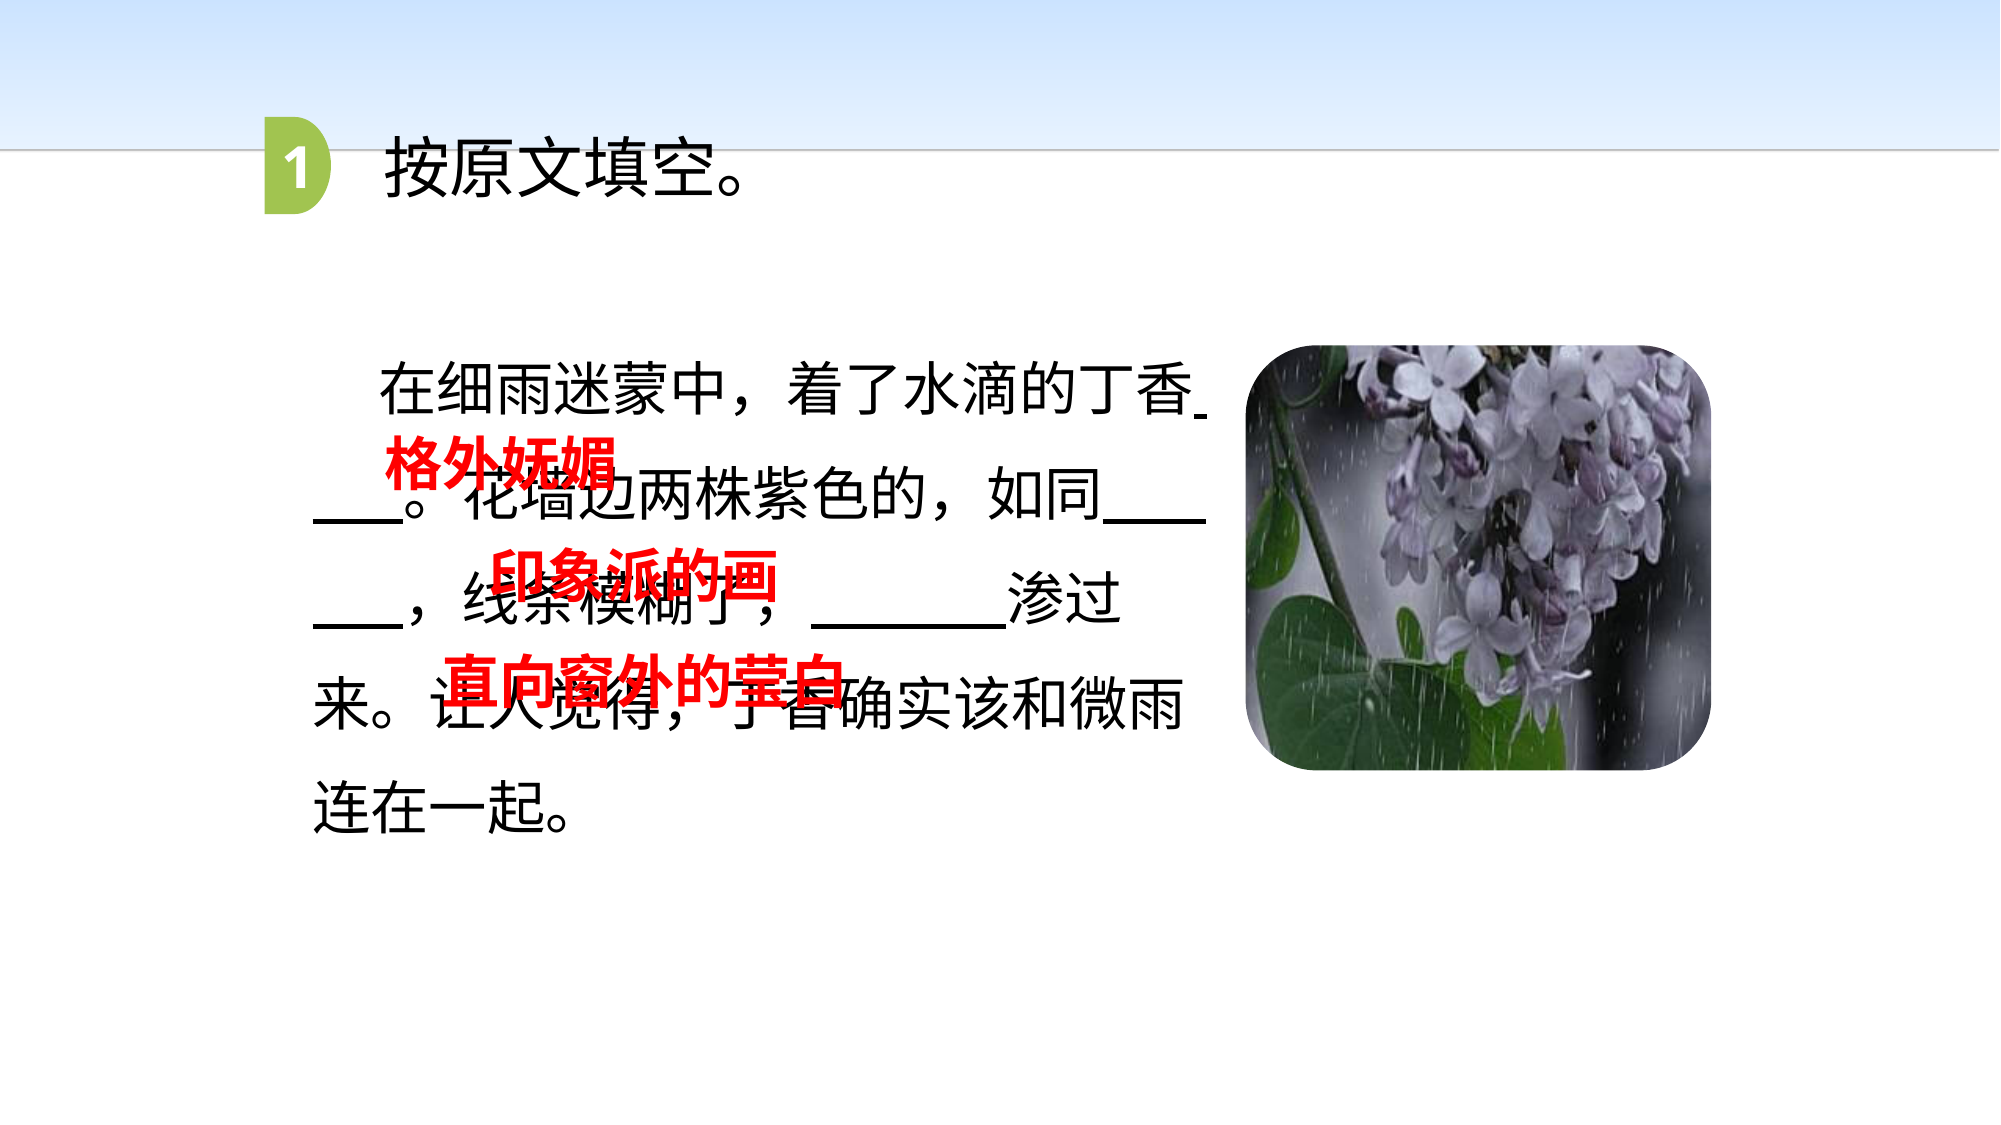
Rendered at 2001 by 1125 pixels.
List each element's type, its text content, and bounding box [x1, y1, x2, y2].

text_box 在细雨迷蒙中，着了水滴的丁香 。花墙边两株紫色的，如同 ，线条模糊了， 渗过来。让人觉得，丁香确实该和微雨连在一起。 [297, 309, 1225, 849]
picture [1245, 345, 1712, 771]
text_box 格外妩媚 [369, 385, 633, 505]
text_box 按原文填空。 [324, 118, 1144, 213]
text_box 印象派的画 [474, 497, 796, 602]
text_box 1 [264, 116, 324, 215]
text_box 直向窗外的莹白 [426, 602, 895, 723]
